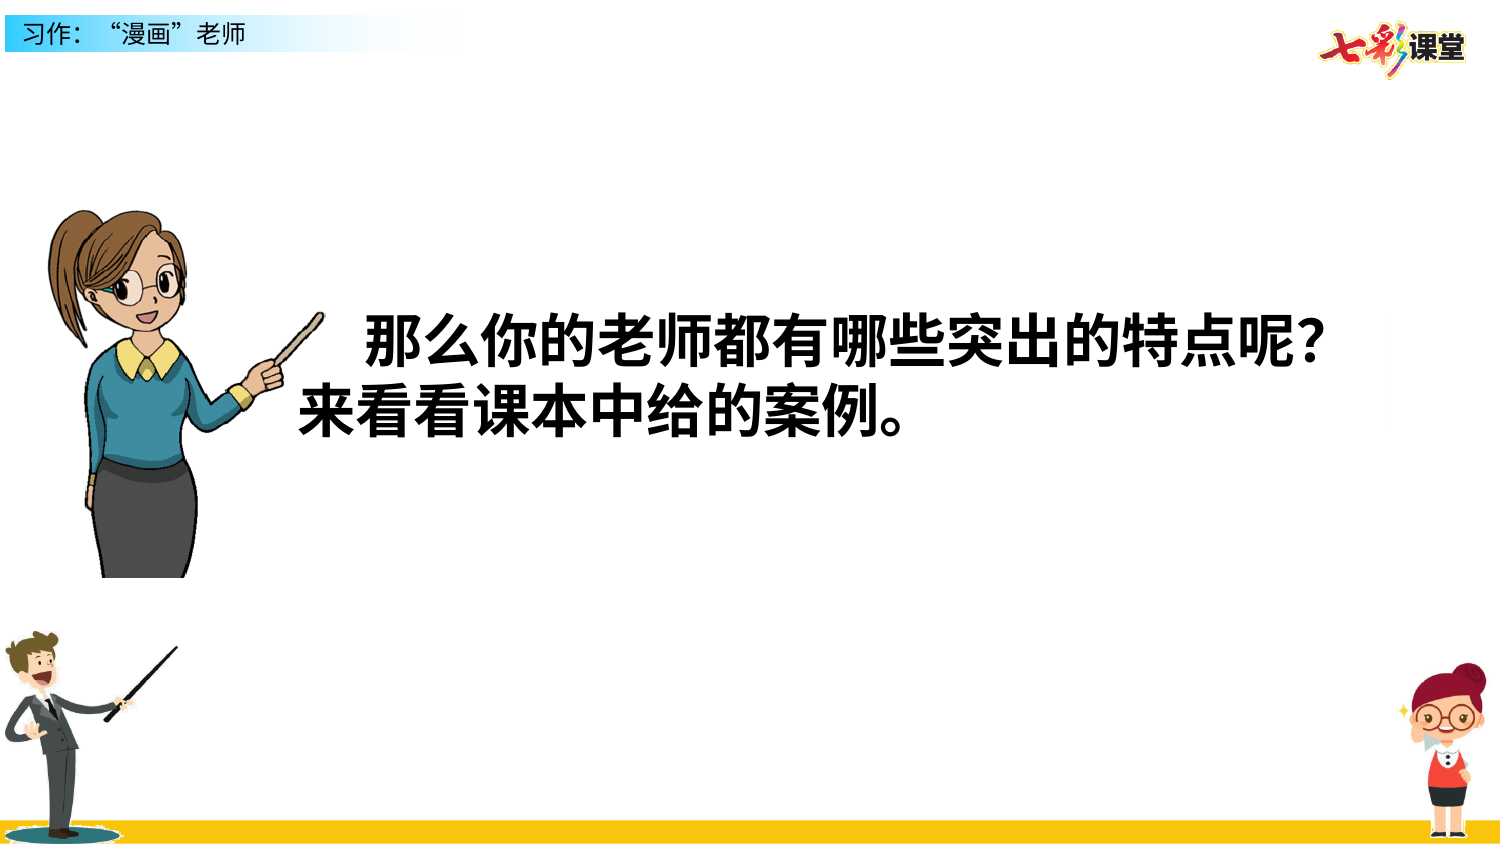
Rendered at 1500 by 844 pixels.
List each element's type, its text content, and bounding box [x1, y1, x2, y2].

picture [46, 208, 326, 579]
picture [1335, 643, 1500, 844]
picture [5, 631, 178, 844]
text_box 激将法 [329, 330, 1355, 419]
text_box 第三怪：教学方法怪 [329, 328, 1358, 422]
text_box 那么你的老师都有哪些突出的特点呢？ 来看看课本中给的案例。 [329, 334, 1351, 415]
picture [1316, 20, 1468, 80]
